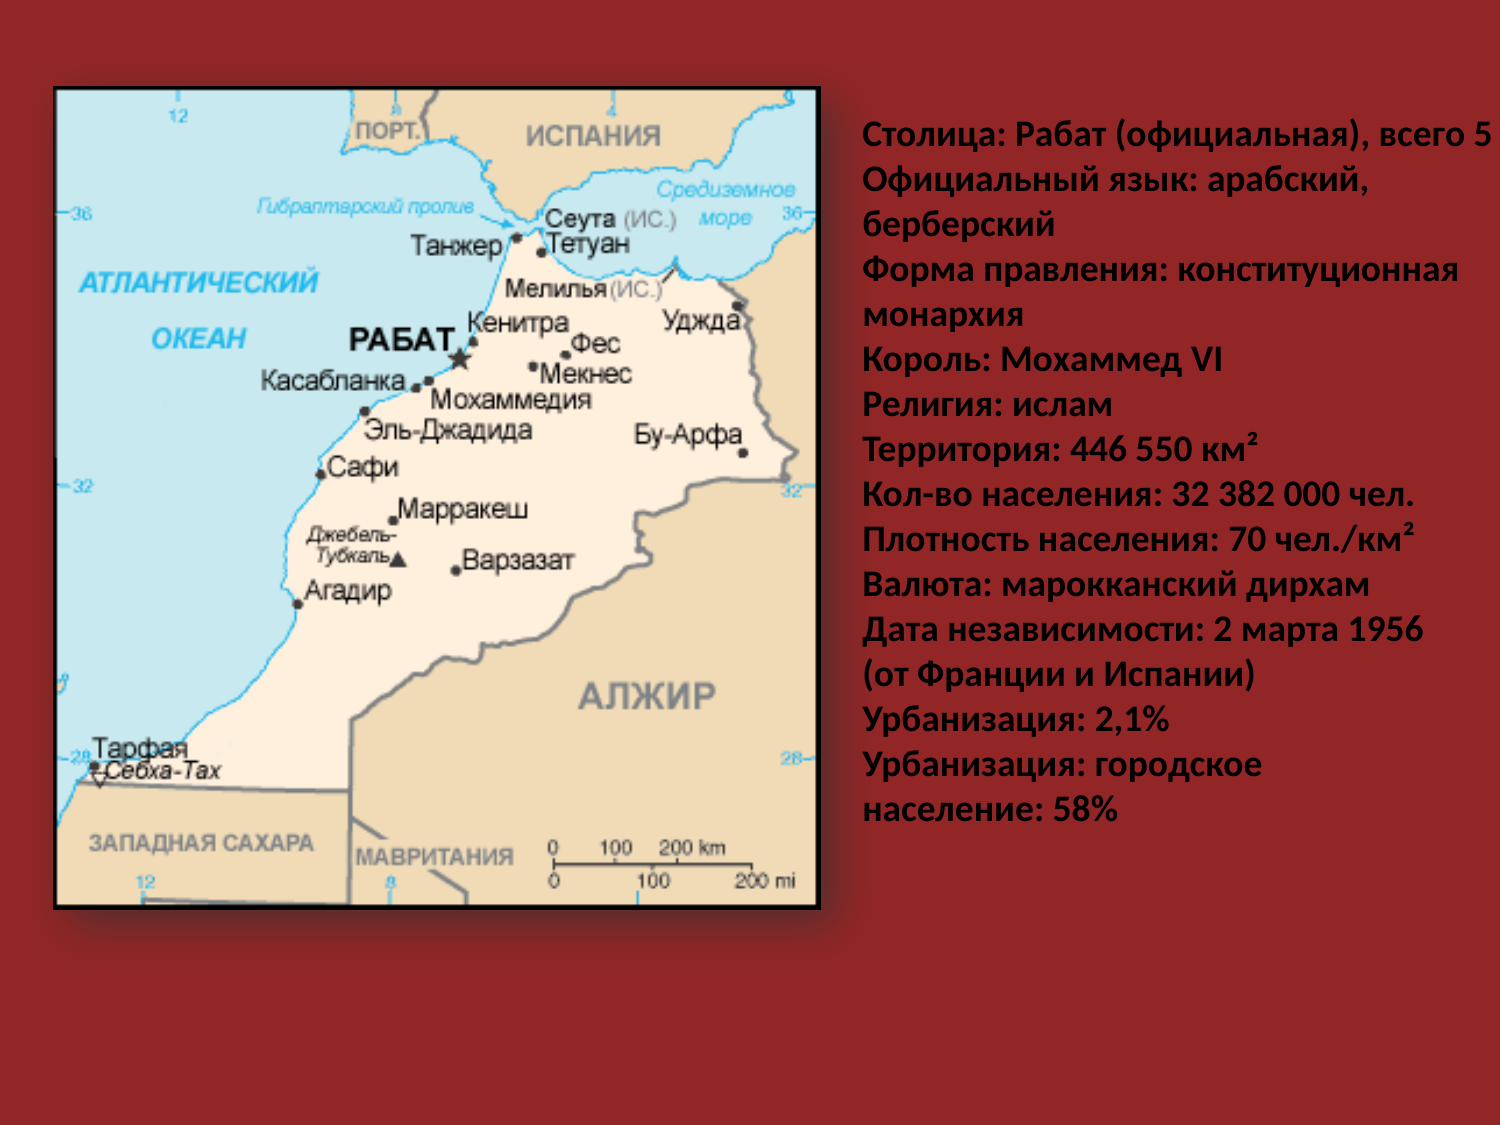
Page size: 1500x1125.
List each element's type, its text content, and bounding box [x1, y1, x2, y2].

text_box Столица: Рабат (официальная), всего 5 Официальный язык: арабский, берберский Форма правления: конституционная монархия Король: Мохаммед VI Религия: ислам Территория: 446 550 км² Кол-во населения: 32 382 000 чел. Плотность населения: 70 чел./км² Валюта: марокканский дирхам Дата независимости: 2 марта 1956 (от Франции и Испании) Урбанизация: 2,1% Урбанизация: городское население: 58% [847, 101, 1500, 837]
picture [53, 86, 822, 910]
